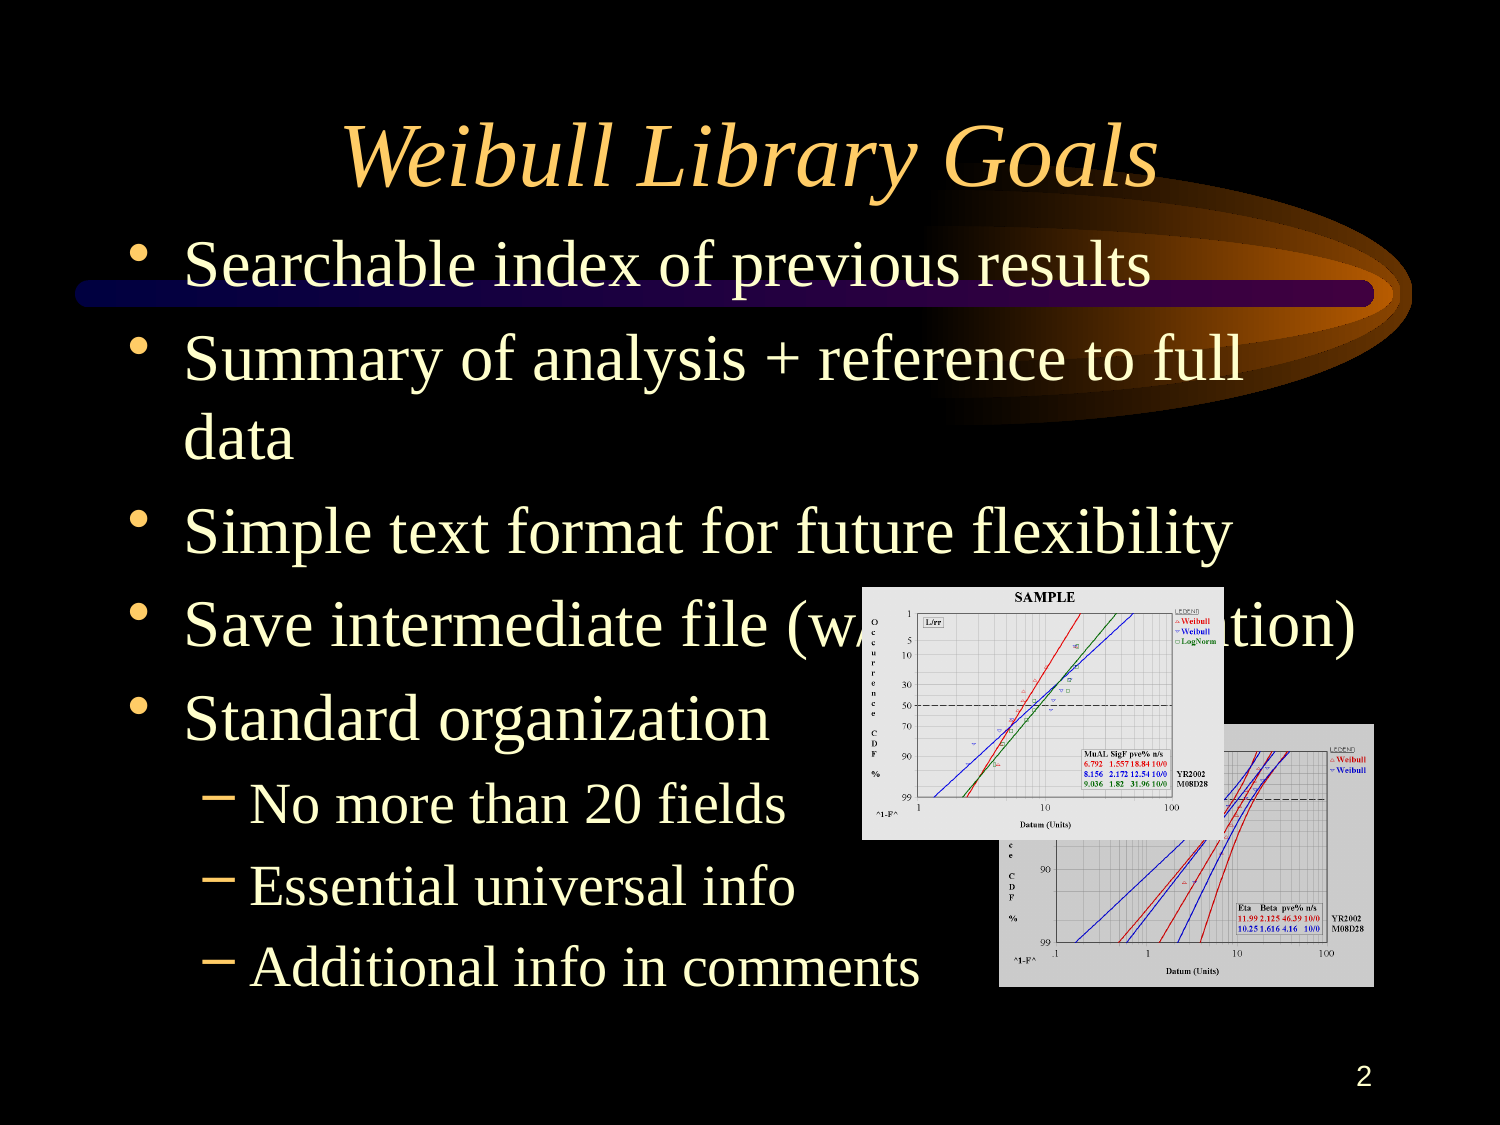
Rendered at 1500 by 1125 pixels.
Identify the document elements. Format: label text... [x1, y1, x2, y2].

title Weibull Library Goals [112, 62, 1388, 212]
picture [862, 587, 1374, 987]
slide_number 2 [1074, 1037, 1388, 1113]
list Searchable index of previous results Summary of analysis + reference to full data Simple text format for future flexibility Save intermediate file (w/ later verification) Standard organization No more than 20 fields Essential universal info Additional info in comments [112, 212, 1388, 950]
